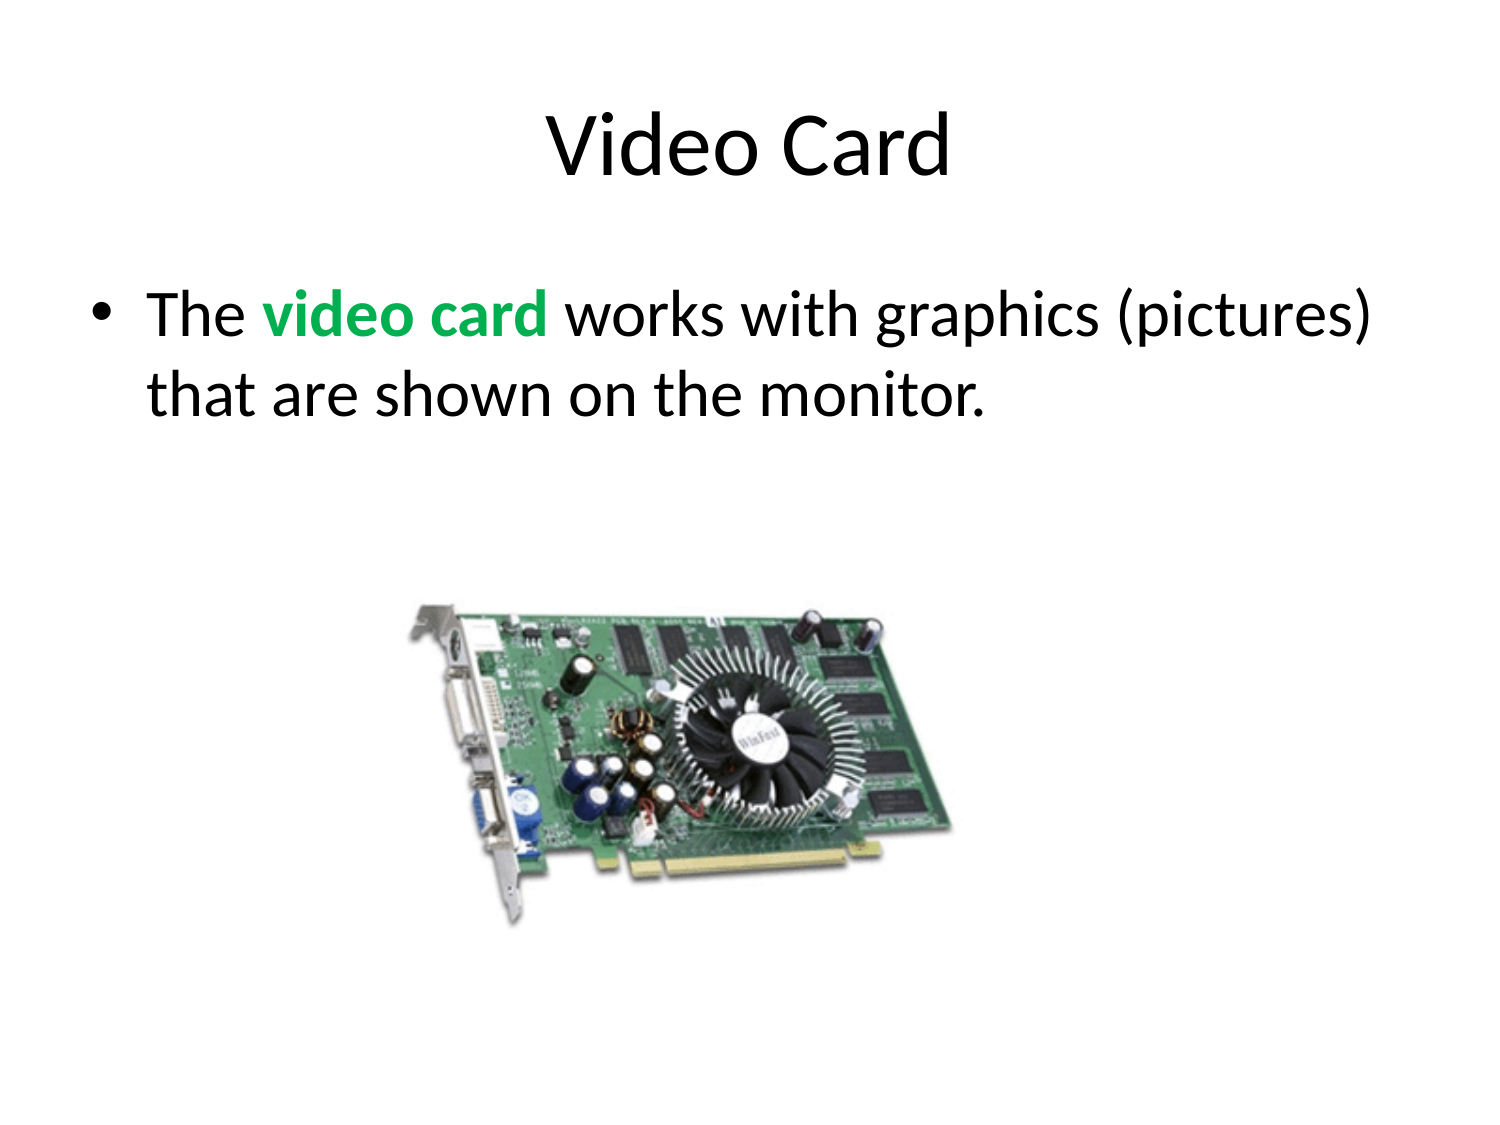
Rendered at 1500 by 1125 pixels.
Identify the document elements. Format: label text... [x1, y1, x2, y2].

picture [399, 487, 963, 1051]
title Video Card [75, 45, 1425, 233]
list The video card works with graphics (pictures) that are shown on the monitor. [75, 262, 1425, 1005]
